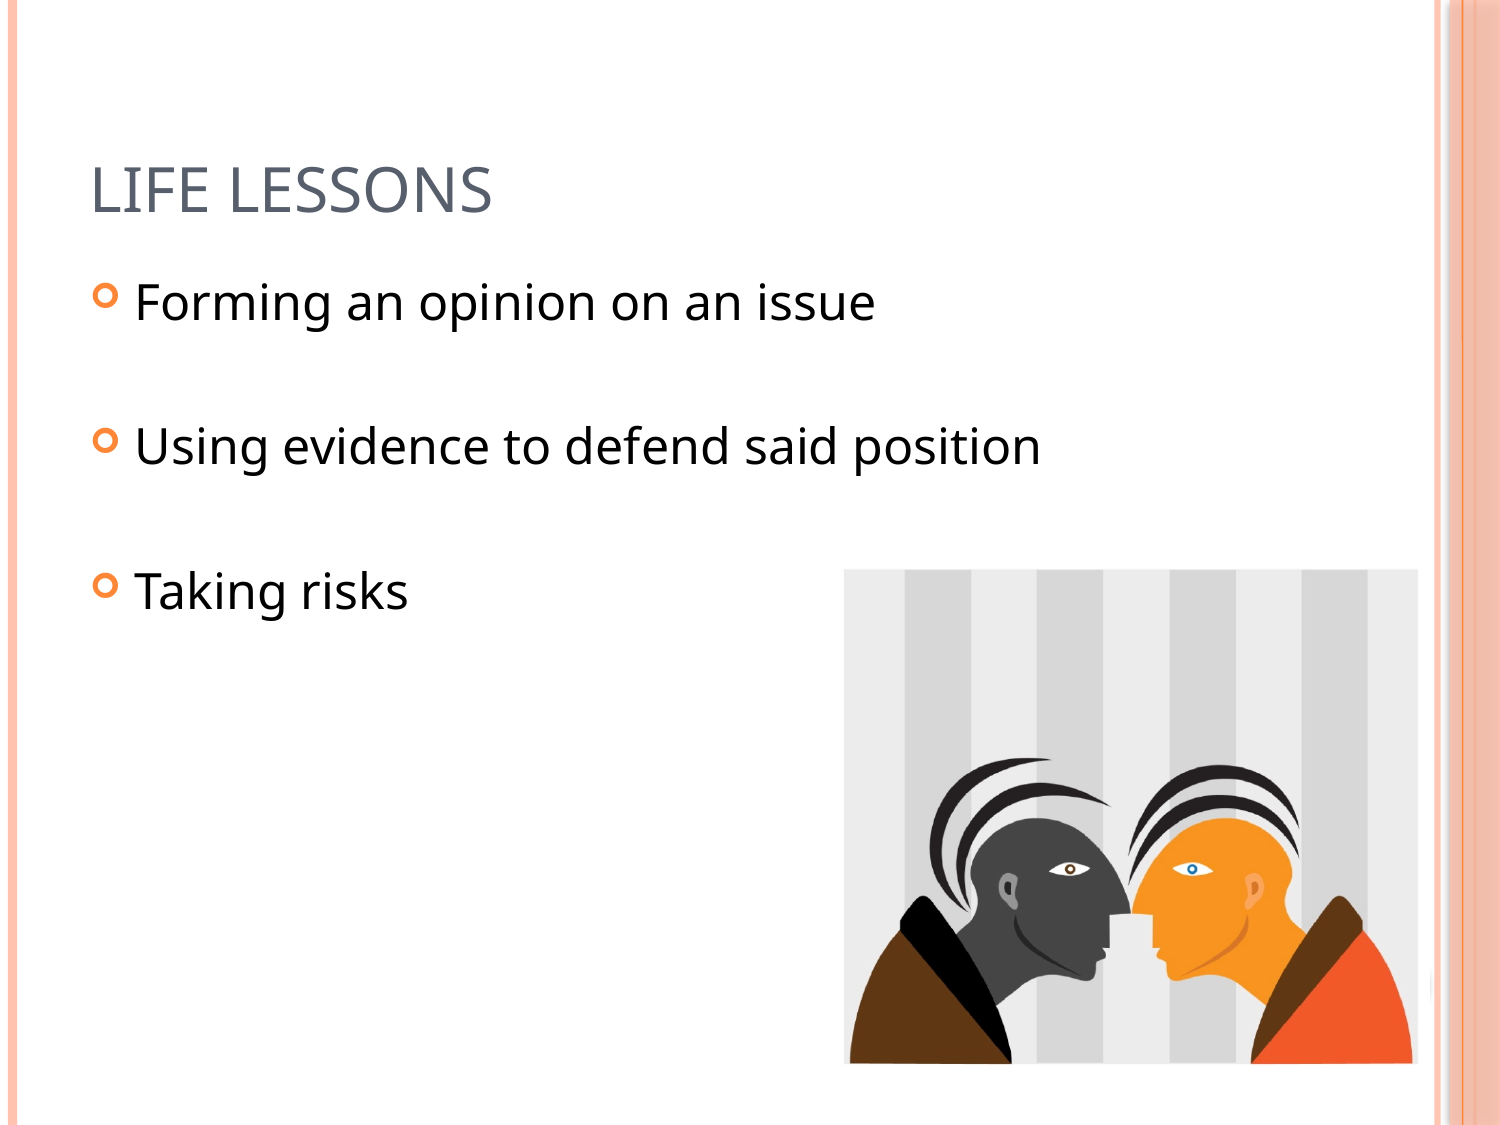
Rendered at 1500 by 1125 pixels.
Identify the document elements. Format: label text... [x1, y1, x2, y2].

picture [836, 561, 1431, 1082]
list Forming an opinion on an issue Using evidence to defend said position Taking risks [75, 262, 1300, 1062]
title Life Lessons [75, 45, 1300, 233]
